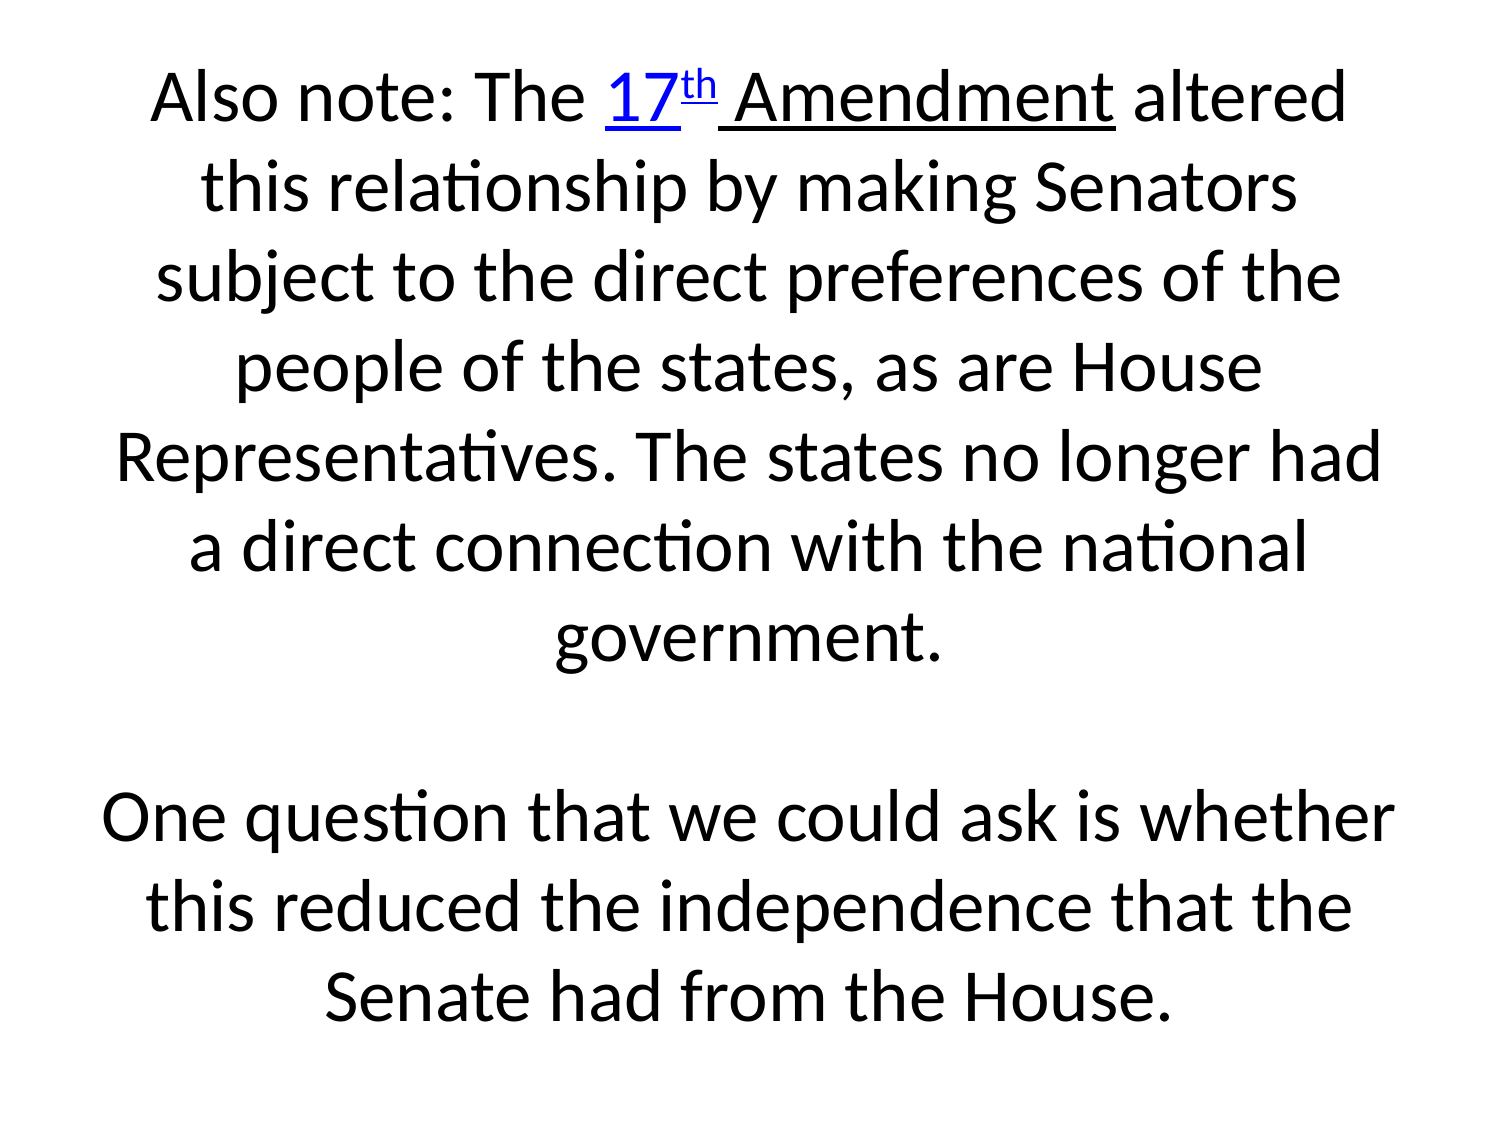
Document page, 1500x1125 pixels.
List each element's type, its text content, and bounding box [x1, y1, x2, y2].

title Also note: The 17th Amendment altered this relationship by making Senators subject to the direct preferences of the people of the states, as are House Representatives. The states no longer had a direct connection with the national government. One question that we could ask is whether this reduced the independence that the Senate had from the House. [74, 44, 1426, 1038]
